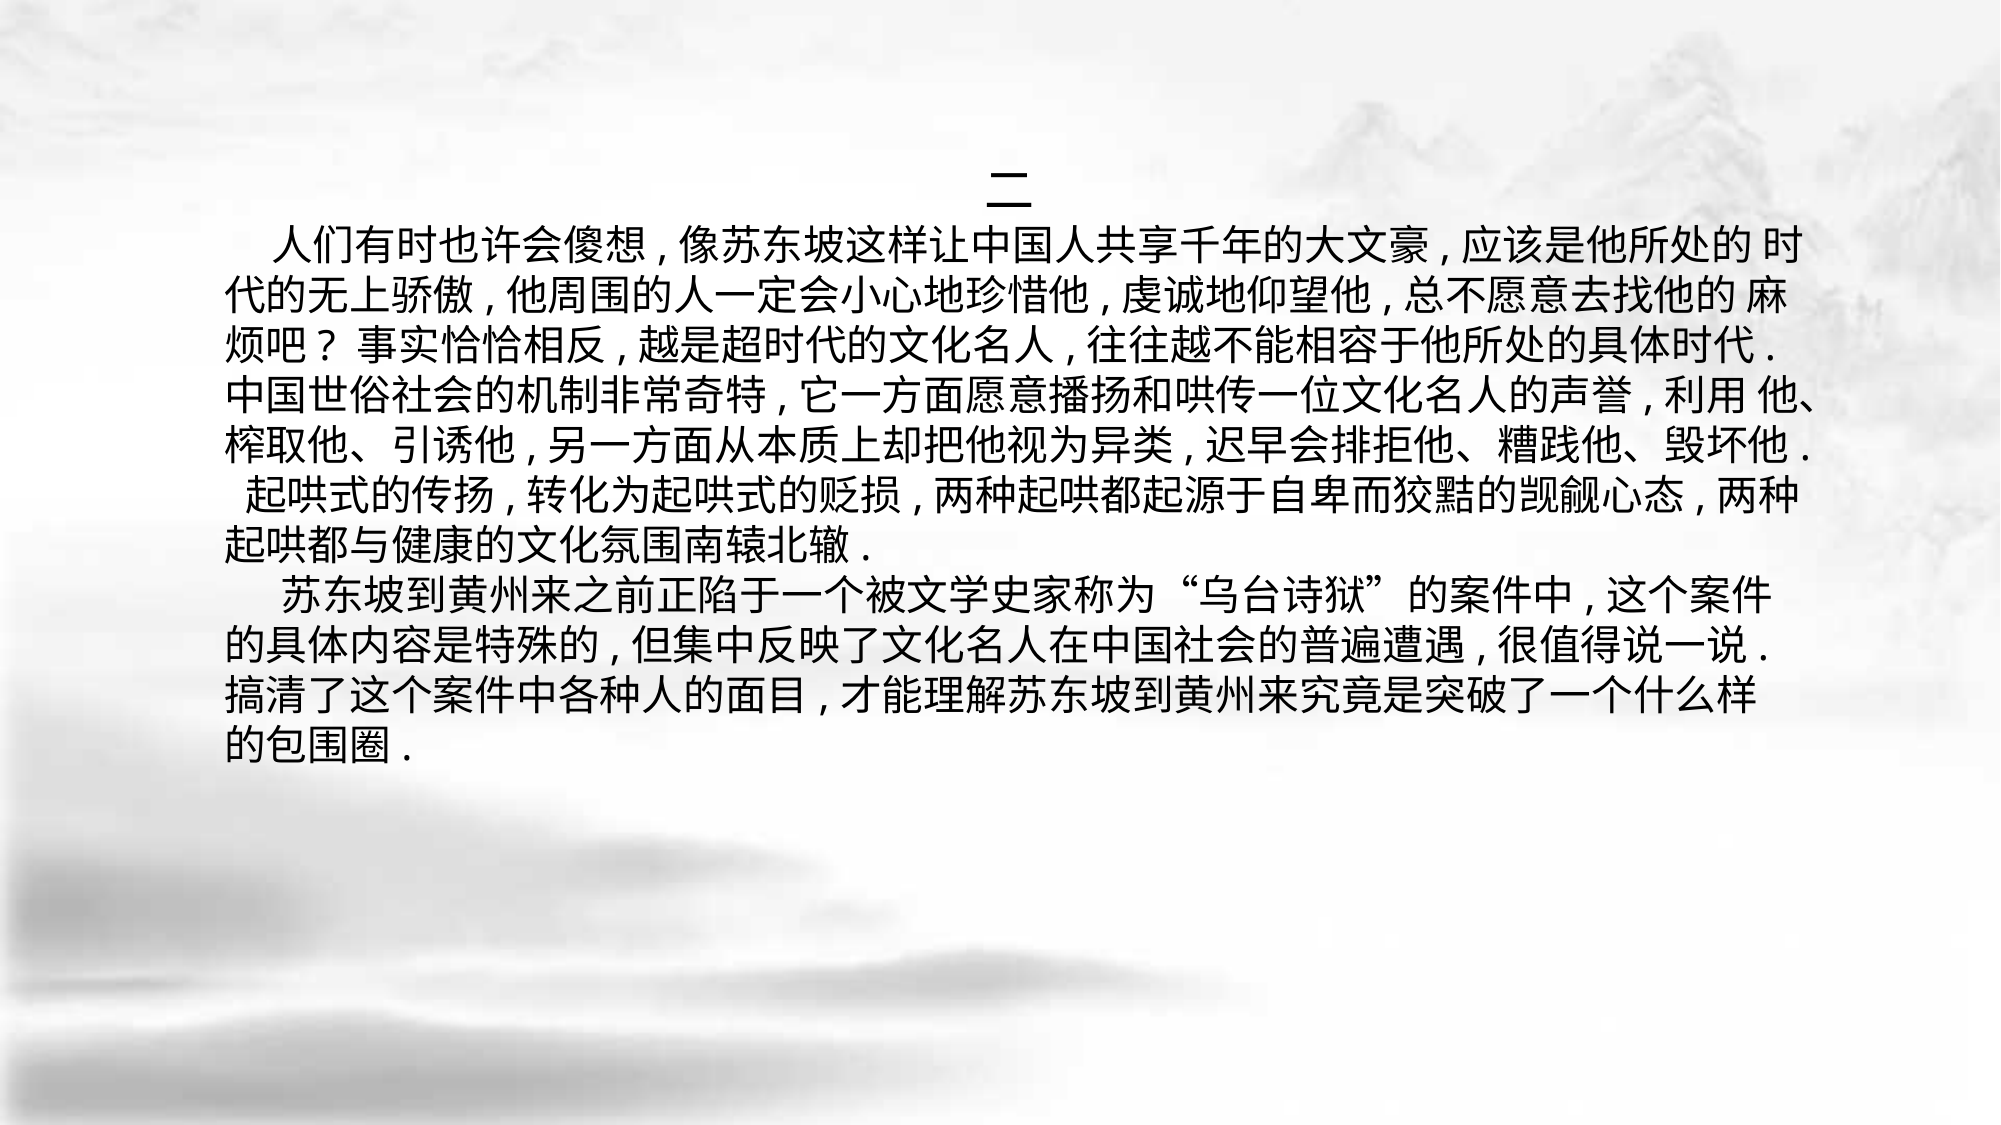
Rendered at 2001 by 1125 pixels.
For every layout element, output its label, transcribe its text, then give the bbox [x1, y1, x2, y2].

picture [0, 0, 2001, 1125]
text_box 二 人们有时也许会傻想,像苏东坡这样让中国人共享千年的大文豪,应该是他所处的 时代的无上骄傲,他周围的人一定会小心地珍惜他,虔诚地仰望他,总不愿意去找他的 麻烦吧? 事实恰恰相反,越是超时代的文化名人,往往越不能相容于他所处的具体时代. 中国世俗社会的机制非常奇特,它一方面愿意播扬和哄传一位文化名人的声誉,利用 他、榨取他、引诱他,另一方面从本质上却把他视为异类,迟早会排拒他、糟践他、毁坏他. 起哄式的传扬,转化为起哄式的贬损,两种起哄都起源于自卑而狡黠的觊觎心态,两种 起哄都与健康的文化氛围南辕北辙. 苏东坡到黄州来之前正陷于一个被文学史家称为“乌台诗狱”的案件中,这个案件 的具体内容是特殊的,但集中反映了文化名人在中国社会的普遍遭遇,很值得说一说. 搞清了这个案件中各种人的面目,才能理解苏东坡到黄州来究竟是突破了一个什么样 的包围圈. [209, 151, 1821, 776]
